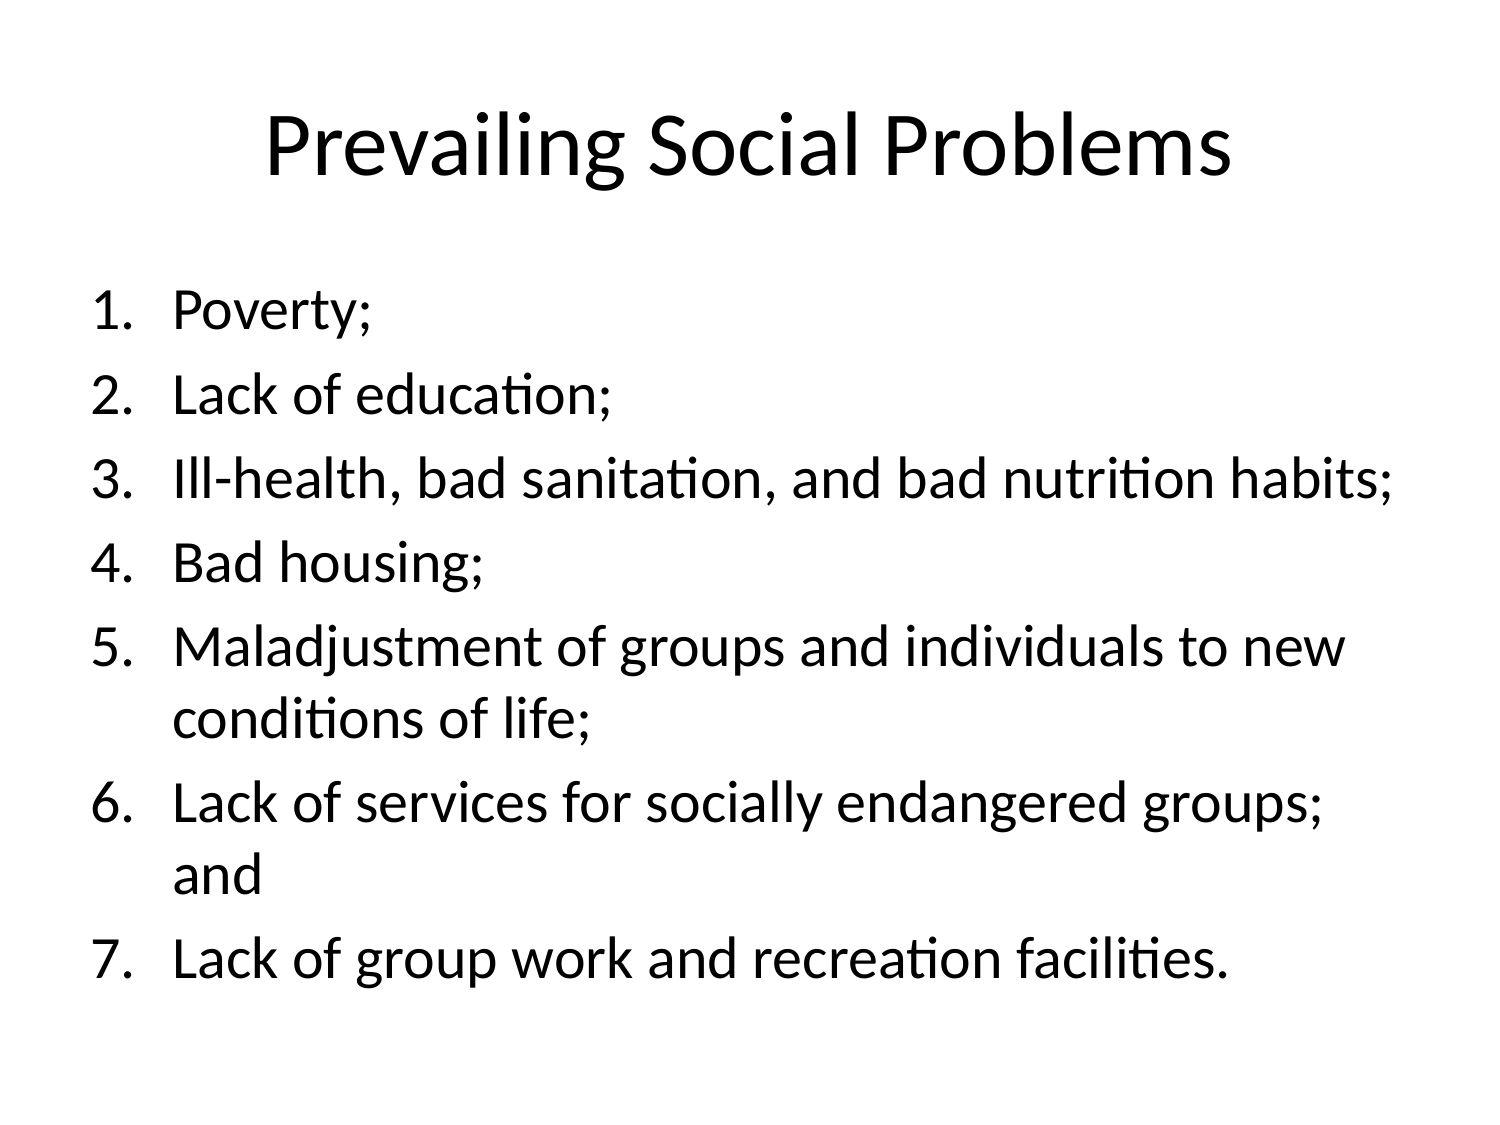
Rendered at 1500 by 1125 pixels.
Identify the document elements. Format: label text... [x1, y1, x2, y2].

list Poverty; Lack of education; Ill-health, bad sanitation, and bad nutrition habits; Bad housing; Maladjustment of groups and individuals to new conditions of life; Lack of services for socially endangered groups; and Lack of group work and recreation facilities. [75, 262, 1425, 1005]
title Prevailing Social Problems [75, 45, 1425, 233]
